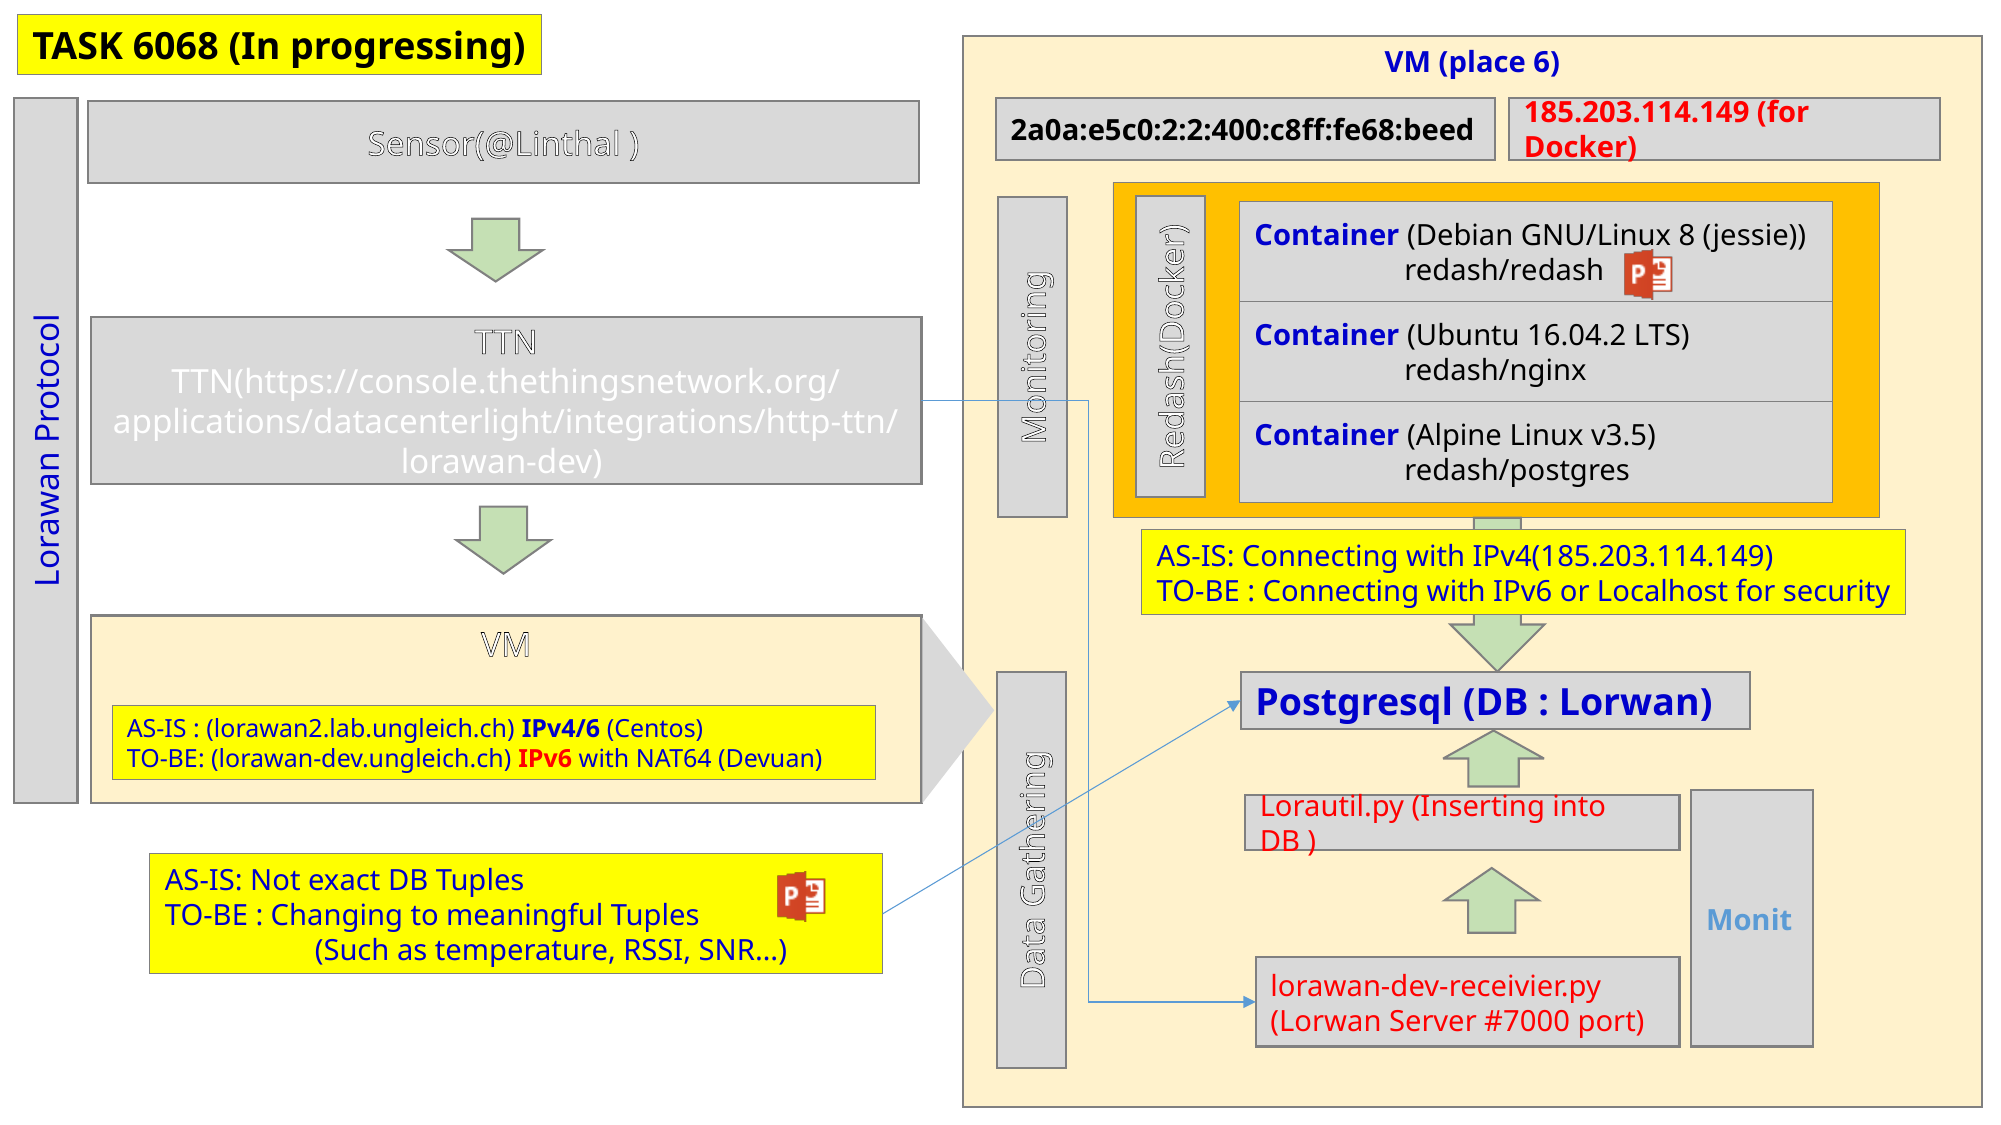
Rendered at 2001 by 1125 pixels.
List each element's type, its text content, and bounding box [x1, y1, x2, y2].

text_box Monitoring [997, 196, 1068, 400]
text_box VM [90, 614, 921, 804]
text_box Lorautil.py (Inserting into DB ) [1256, 794, 1681, 851]
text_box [882, 700, 1241, 915]
text_box [1441, 866, 1543, 934]
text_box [769, 871, 833, 999]
text_box Container (Alpine Linux v3.5) redash/postgres [1256, 401, 1833, 503]
text_box [1447, 615, 1548, 674]
text_box lorawan-dev-receivier.py (Lorwan Server #7000 port) [1255, 956, 1681, 1048]
text_box TASK 6068 (In progressing) [17, 14, 542, 75]
text_box [1112, 181, 1880, 518]
text_box Lorawan Protocol [13, 97, 79, 804]
text_box Redash(Docker) [1135, 195, 1206, 400]
text_box Sensor(@Linthal ) [87, 100, 920, 184]
text_box 185.203.114.149 (for Docker) [1508, 97, 1941, 161]
text_box Container (Debian GNU/Linux 8 (jessie)) redash/redash [1238, 200, 1833, 300]
text_box Postgresql (DB : Lorwan) [1256, 671, 1751, 730]
text_box VM (place 6) [962, 35, 1983, 1108]
text_box 2a0a:e5c0:2:2:400:c8ff:fe68:beed [995, 97, 1496, 161]
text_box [1617, 249, 1680, 377]
text_box Container (Ubuntu 16.04.2 LTS) redash/nginx [1238, 300, 1833, 401]
text_box [1472, 516, 1522, 529]
text_box [453, 505, 554, 575]
text_box Data Gathering [996, 1002, 1067, 1069]
text_box [1442, 729, 1545, 788]
text_box [445, 217, 547, 283]
text_box Monit [1690, 789, 1814, 1048]
text_box AS-IS: Not exact DB Tuples TO-BE : Changing to meaningful Tuples (Such as temperature, RSSI, SNR…) [149, 853, 883, 974]
text_box TTN TTN(https://console.thethingsnetwork.org/applications/datacenterlight/integrations/http-ttn/lorawan-dev) [90, 316, 923, 485]
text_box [921, 400, 1256, 1002]
text_box AS-IS : (lorawan2.lab.ungleich.ch) IPv4/6 (Centos) TO-BE: (lorawan-dev.ungleich.ch) IPv6 with NAT64 (Devuan) [112, 705, 876, 780]
text_box AS-IS: Connecting with IPv4(185.203.114.149) TO-BE : Connecting with IPv6 or Localhost for security [1256, 529, 1906, 615]
